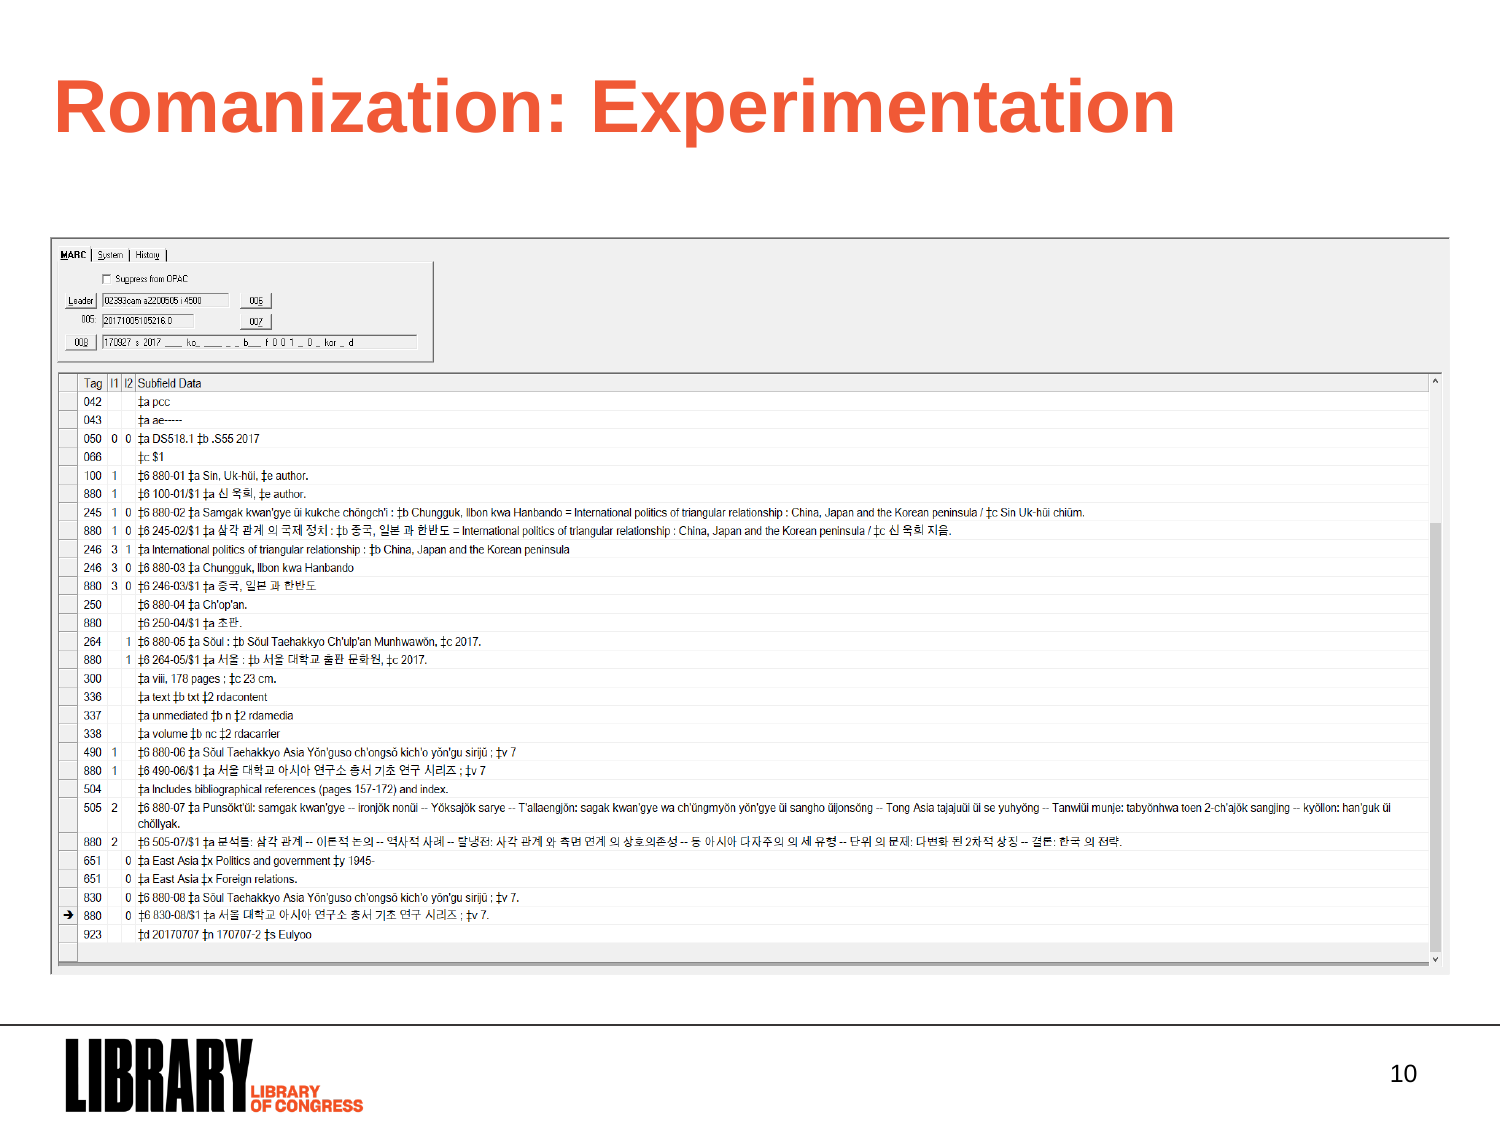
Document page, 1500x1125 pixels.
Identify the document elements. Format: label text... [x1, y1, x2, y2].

text_box Romanization: Experimentation [38, 49, 1500, 155]
picture [62, 1035, 366, 1115]
picture [49, 237, 1451, 976]
